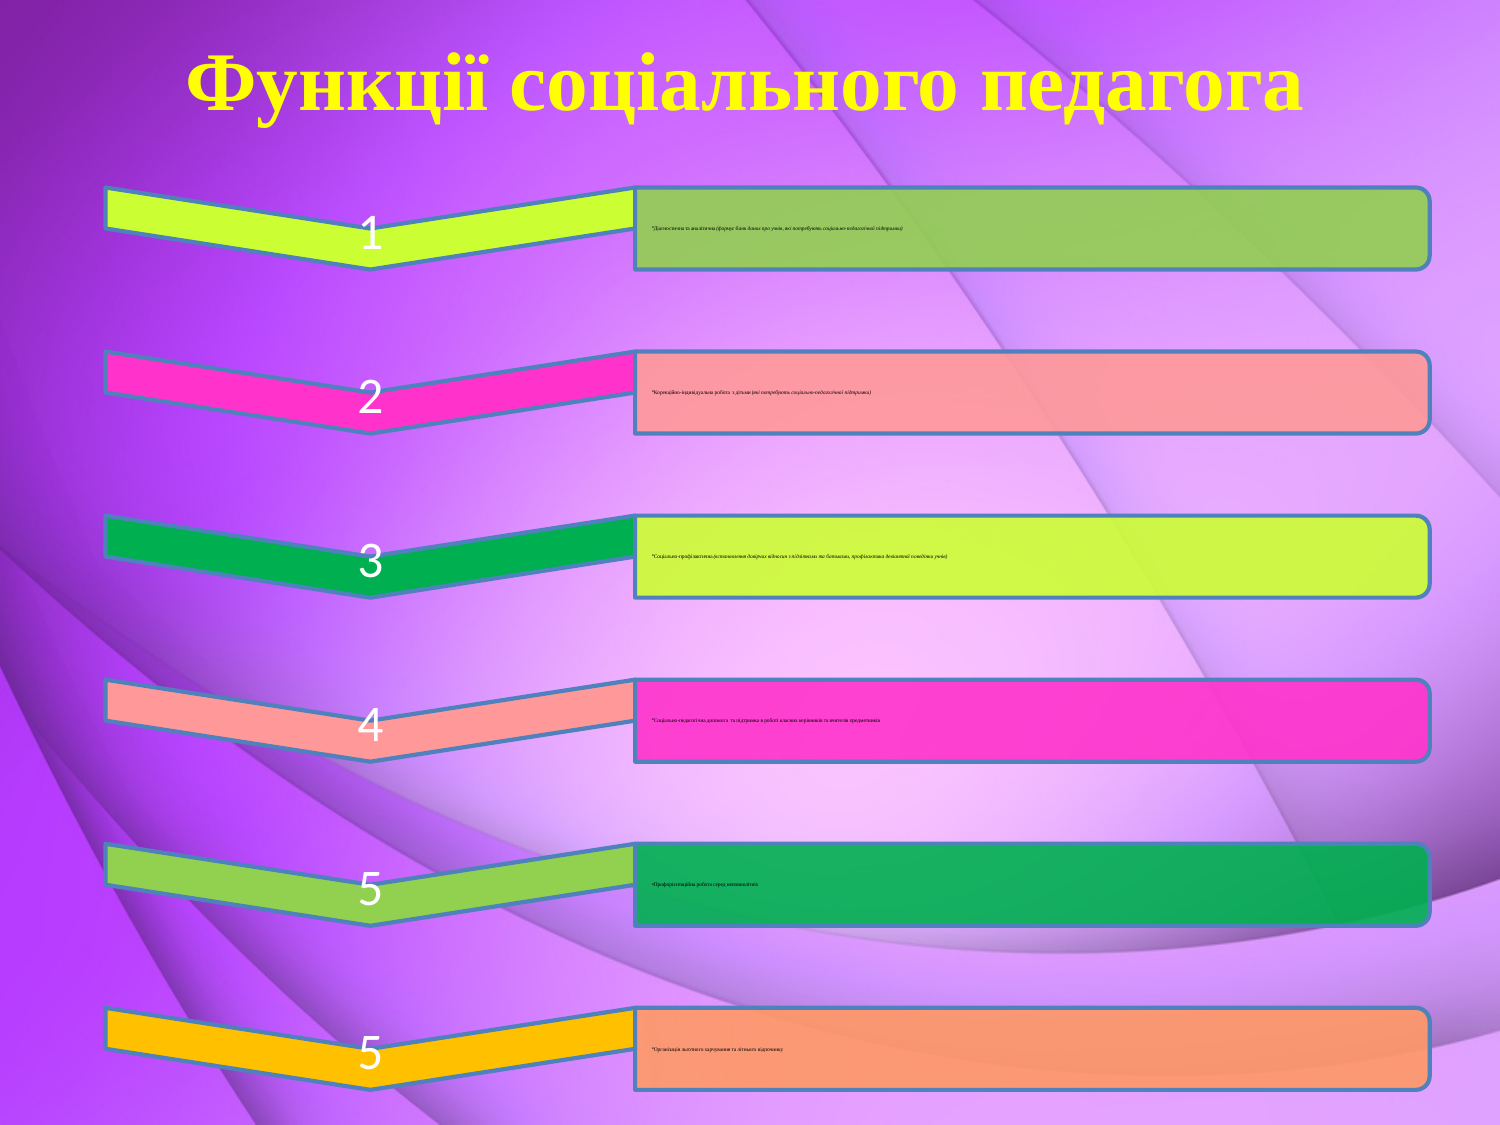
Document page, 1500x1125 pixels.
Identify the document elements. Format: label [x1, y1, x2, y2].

picture [0, 0, 1500, 1125]
text_box [105, 187, 1430, 1091]
